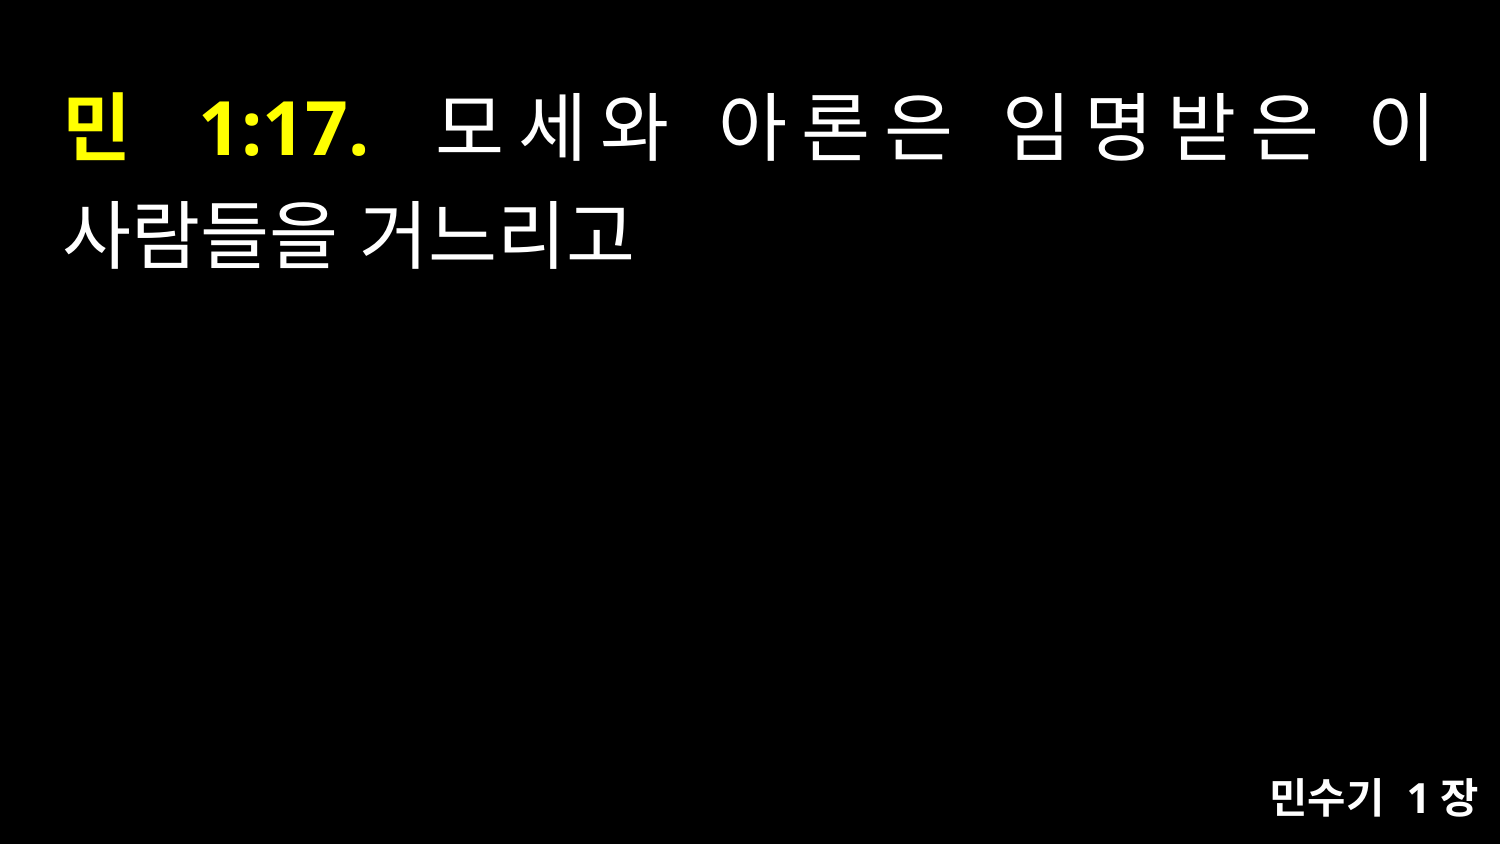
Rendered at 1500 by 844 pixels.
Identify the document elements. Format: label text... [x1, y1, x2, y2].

subtitle 민수기 1장 [916, 770, 1500, 844]
title 민 1:17. 모세와 아론은 임명받은 이 사람들을 거느리고 [0, 0, 1500, 844]
